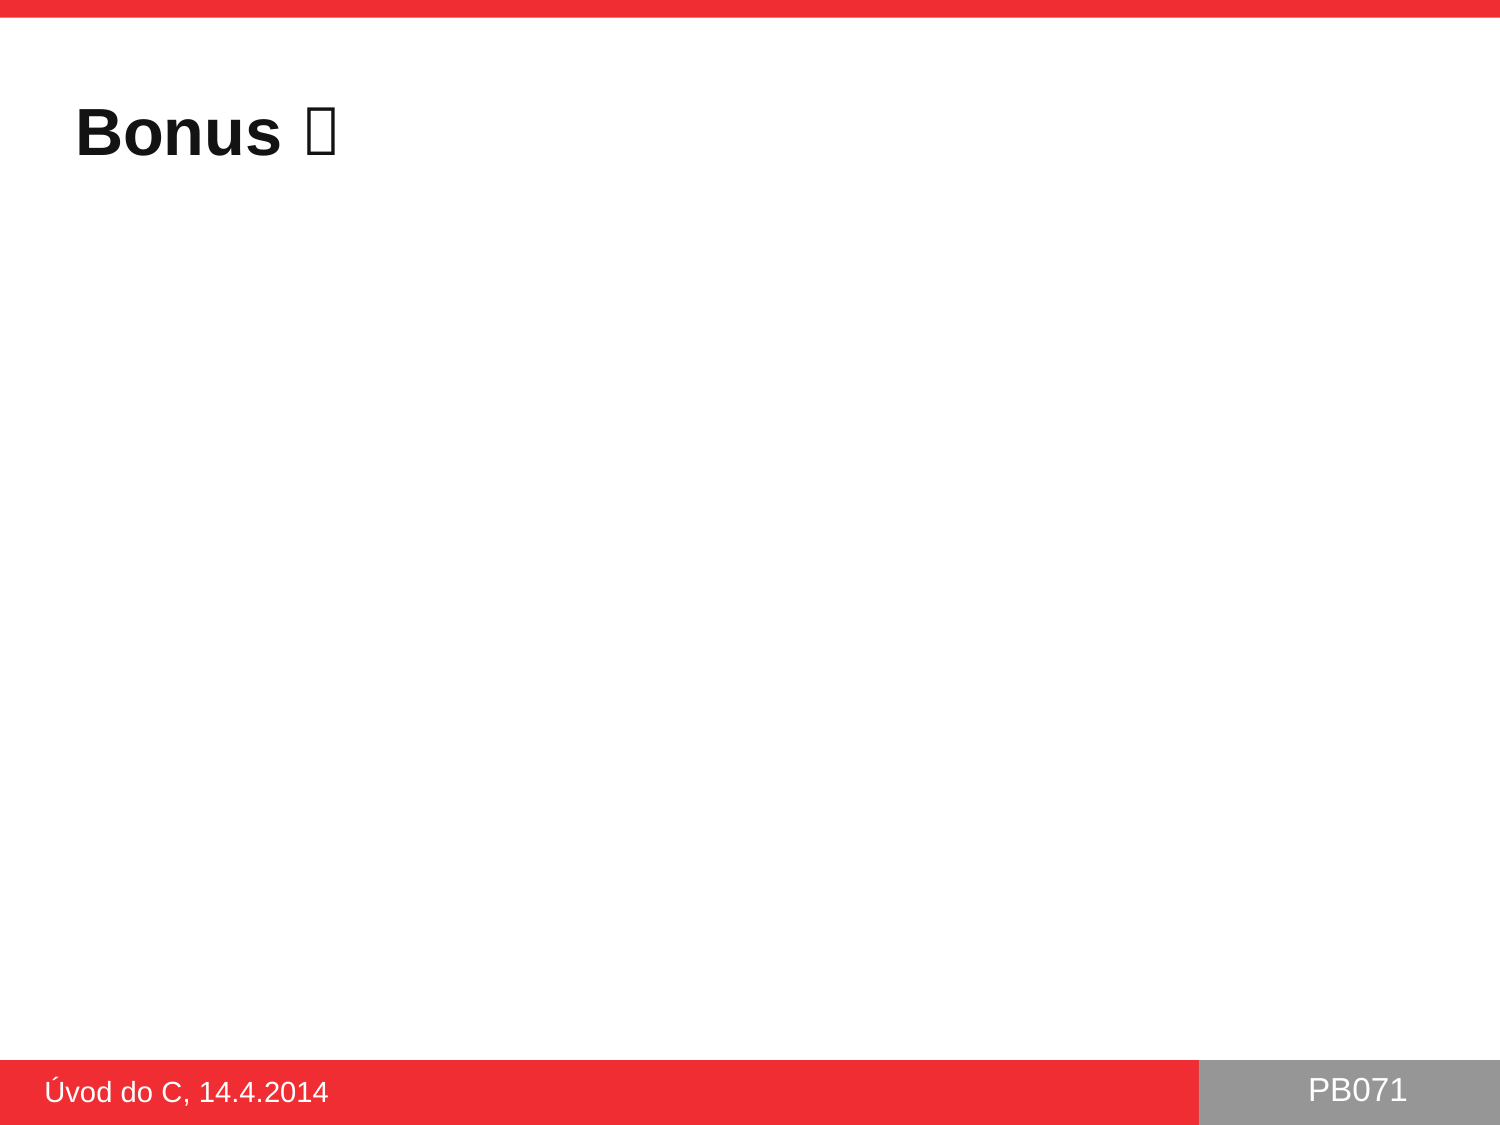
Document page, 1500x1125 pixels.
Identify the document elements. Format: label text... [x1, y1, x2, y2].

footer Úvod do C, 14.4.2014 [29, 1065, 1199, 1125]
title Bonus  [75, 45, 1471, 208]
